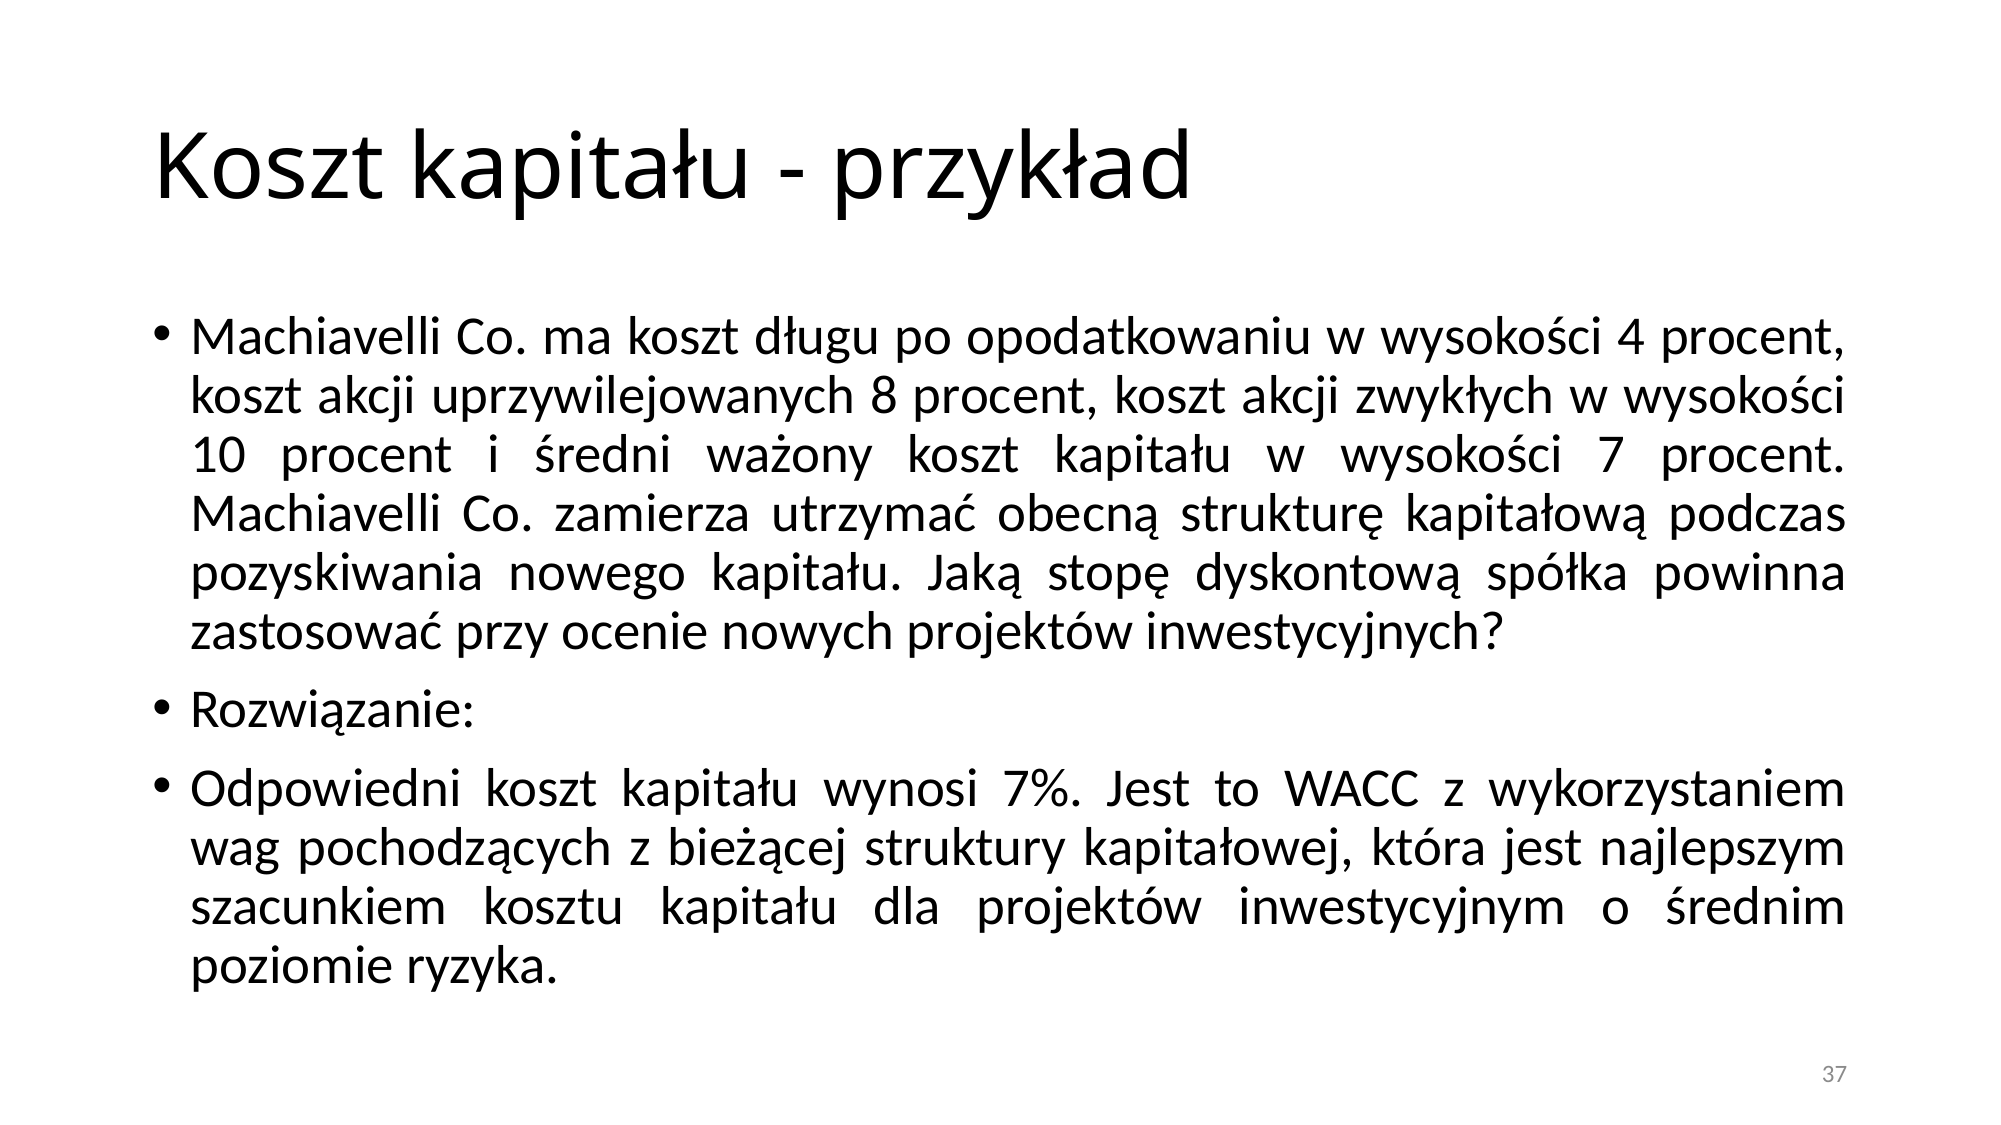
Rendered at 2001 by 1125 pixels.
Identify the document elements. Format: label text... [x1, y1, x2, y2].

slide_number 37 [1412, 1042, 1863, 1103]
title Koszt kapitału - przykład [137, 59, 1863, 278]
list Machiavelli Co. ma koszt długu po opodatkowaniu w wysokości 4 procent, koszt akcji uprzywilejowanych 8 procent, koszt akcji zwykłych w wysokości 10 procent i średni ważony koszt kapitału w wysokości 7 procent. Machiavelli Co. zamierza utrzymać obecną strukturę kapitałową podczas pozyskiwania nowego kapitału. Jaką stopę dyskontową spółka powinna zastosować przy ocenie nowych projektów inwestycyjnych? Rozwiązanie: Odpowiedni koszt kapitału wynosi 7%. Jest to WACC z wykorzystaniem wag pochodzących z bieżącej struktury kapitałowej, która jest najlepszym szacunkiem kosztu kapitału dla projektów inwestycyjnym o średnim poziomie ryzyka. [137, 299, 1863, 1014]
